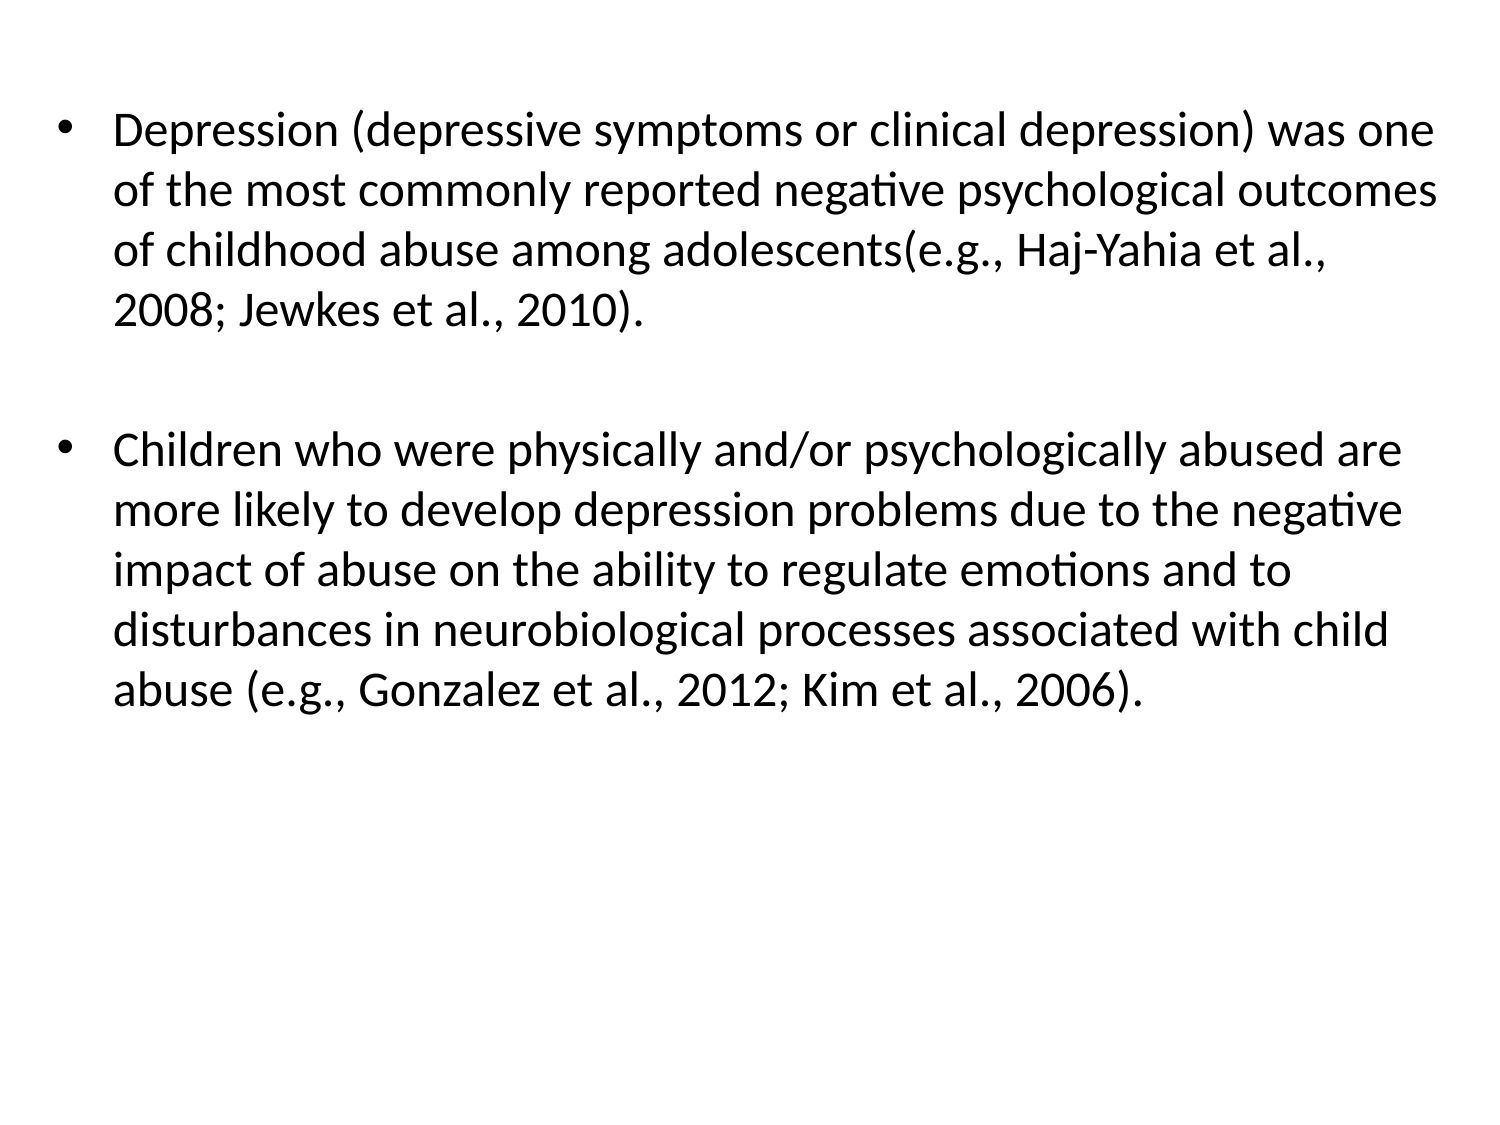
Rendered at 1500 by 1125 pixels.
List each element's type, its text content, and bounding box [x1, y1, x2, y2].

list Depression (depressive symptoms or clinical depression) was one of the most commonly reported negative psychological outcomes of childhood abuse among adolescents(e.g., Haj-Yahia et al., 2008; Jewkes et al., 2010). Children who were physically and/or psychologically abused are more likely to develop depression problems due to the negative impact of abuse on the ability to regulate emotions and to disturbances in neurobiological processes associated with child abuse (e.g., Gonzalez et al., 2012; Kim et al., 2006). [41, 18, 1457, 1084]
